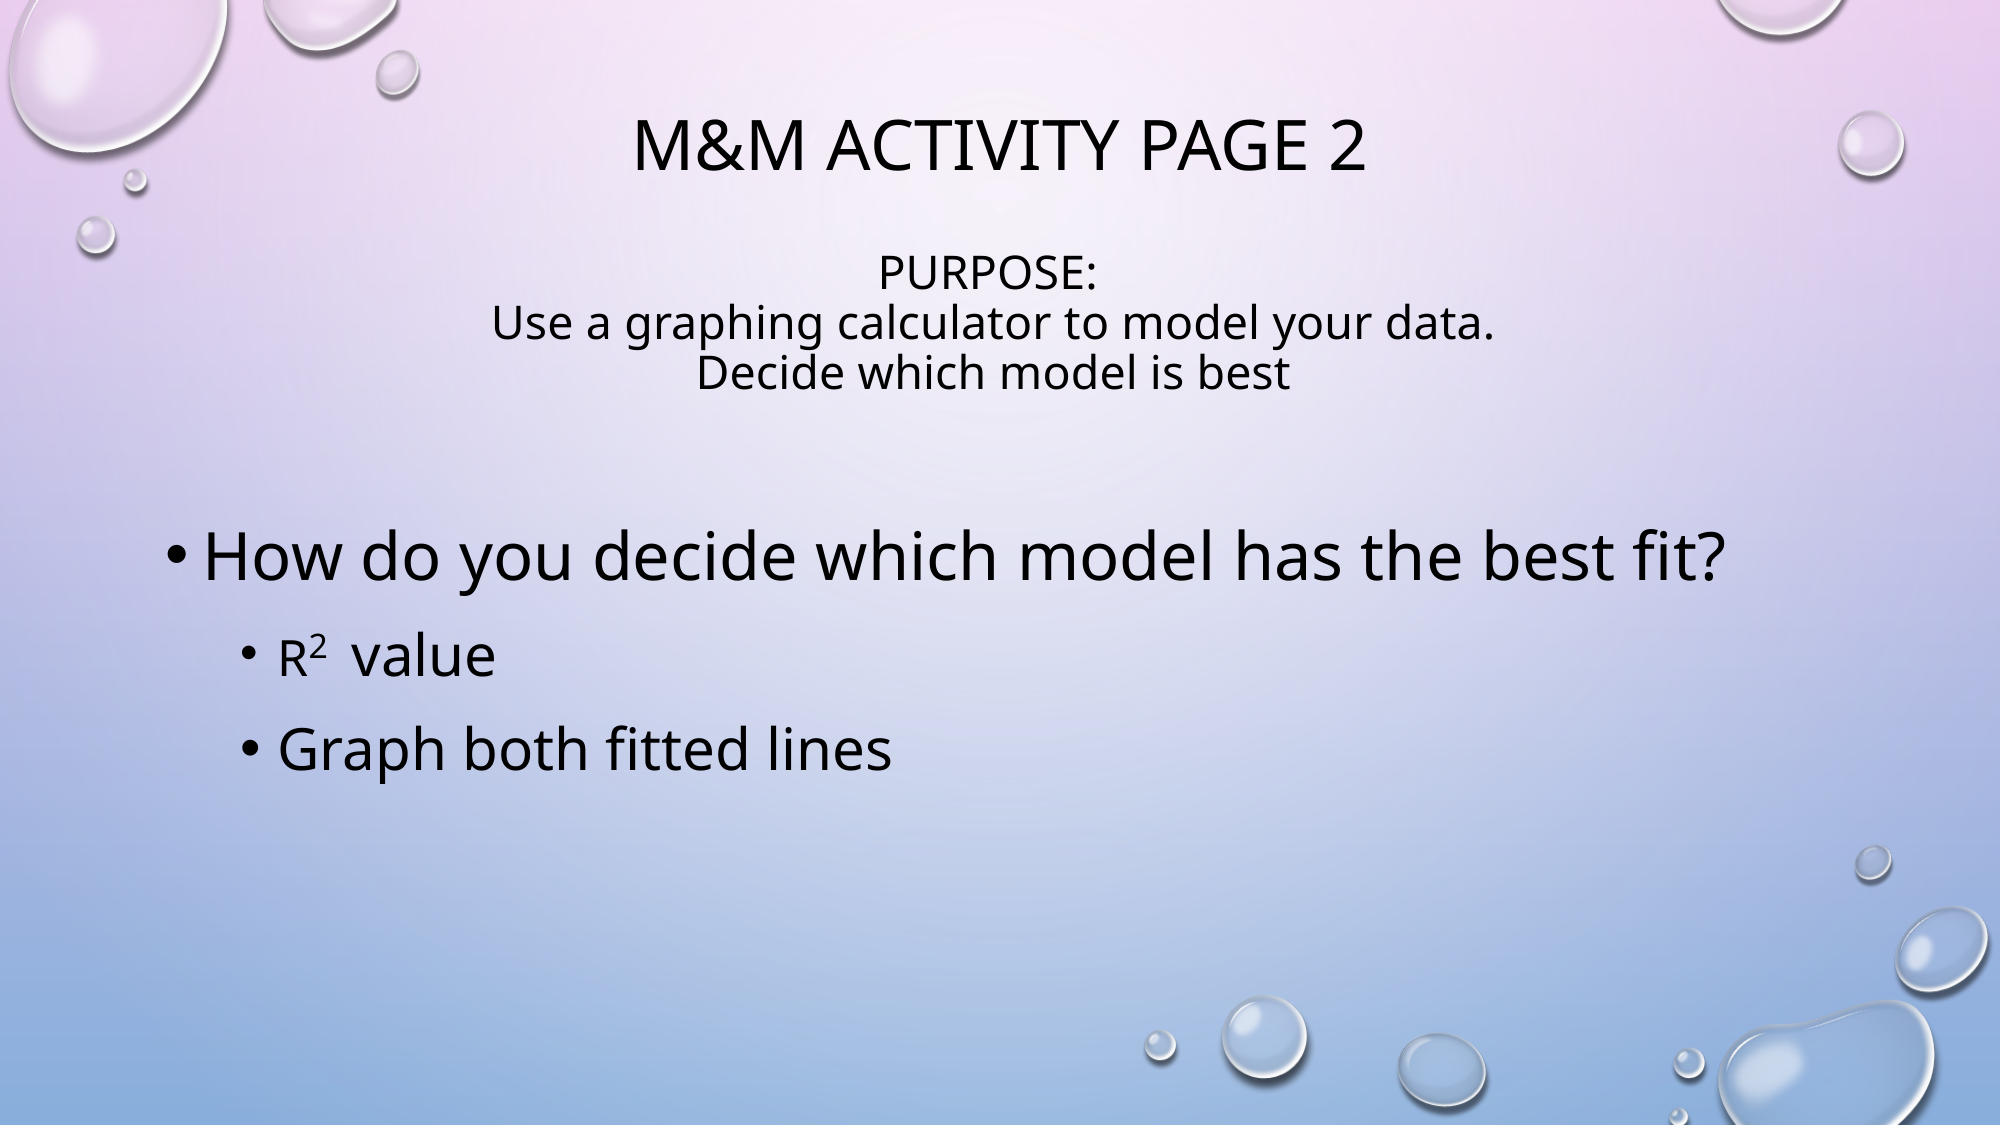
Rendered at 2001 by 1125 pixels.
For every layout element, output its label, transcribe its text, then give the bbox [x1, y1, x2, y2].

picture [0, 0, 2000, 1125]
list How do you decide which model has the best fit? R2 value Graph both fitted lines [150, 489, 1851, 1052]
text_box M&M Activity Page 2 PURPOSE: Use a graphing calculator to model your data. Decide which model is best [149, 101, 1850, 409]
title [149, 101, 1851, 437]
